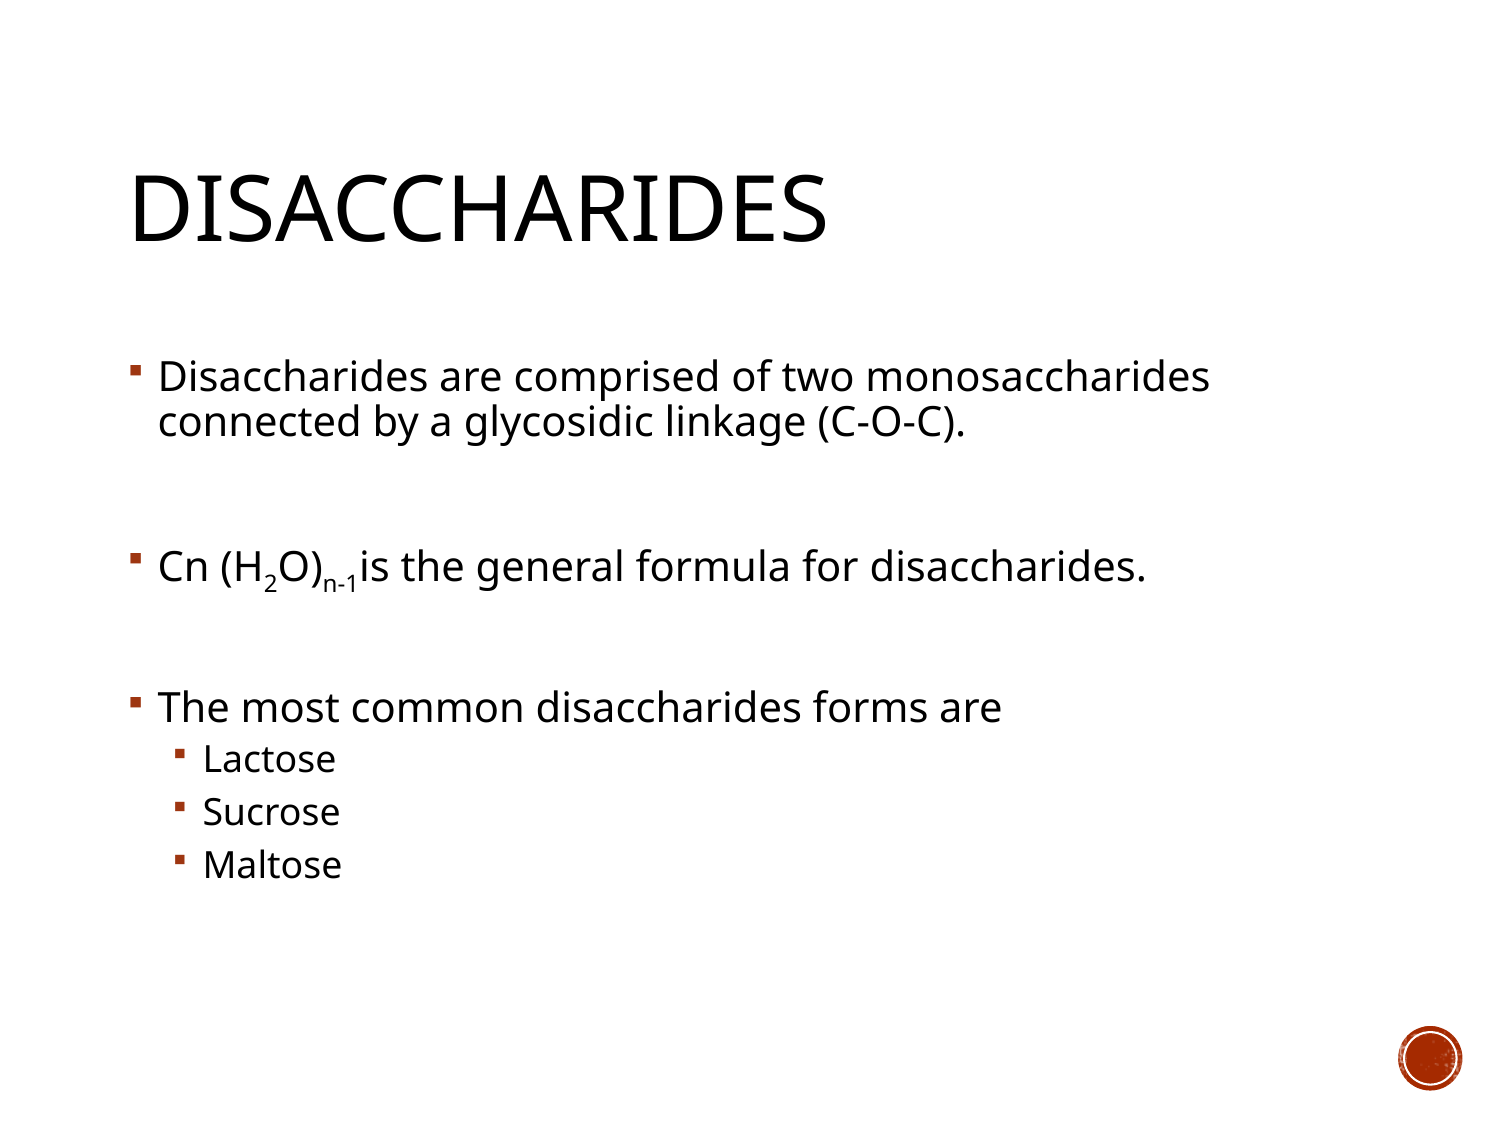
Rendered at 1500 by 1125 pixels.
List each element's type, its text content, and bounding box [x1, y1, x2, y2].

list Disaccharides are comprised of two monosaccharides connected by a glycosidic linkage (C-O-C). Cn (H2O)n-1is the general formula for disaccharides. The most common disaccharides forms are Lactose Sucrose Maltose [112, 348, 1436, 1013]
title Disaccharides [112, 79, 1388, 344]
